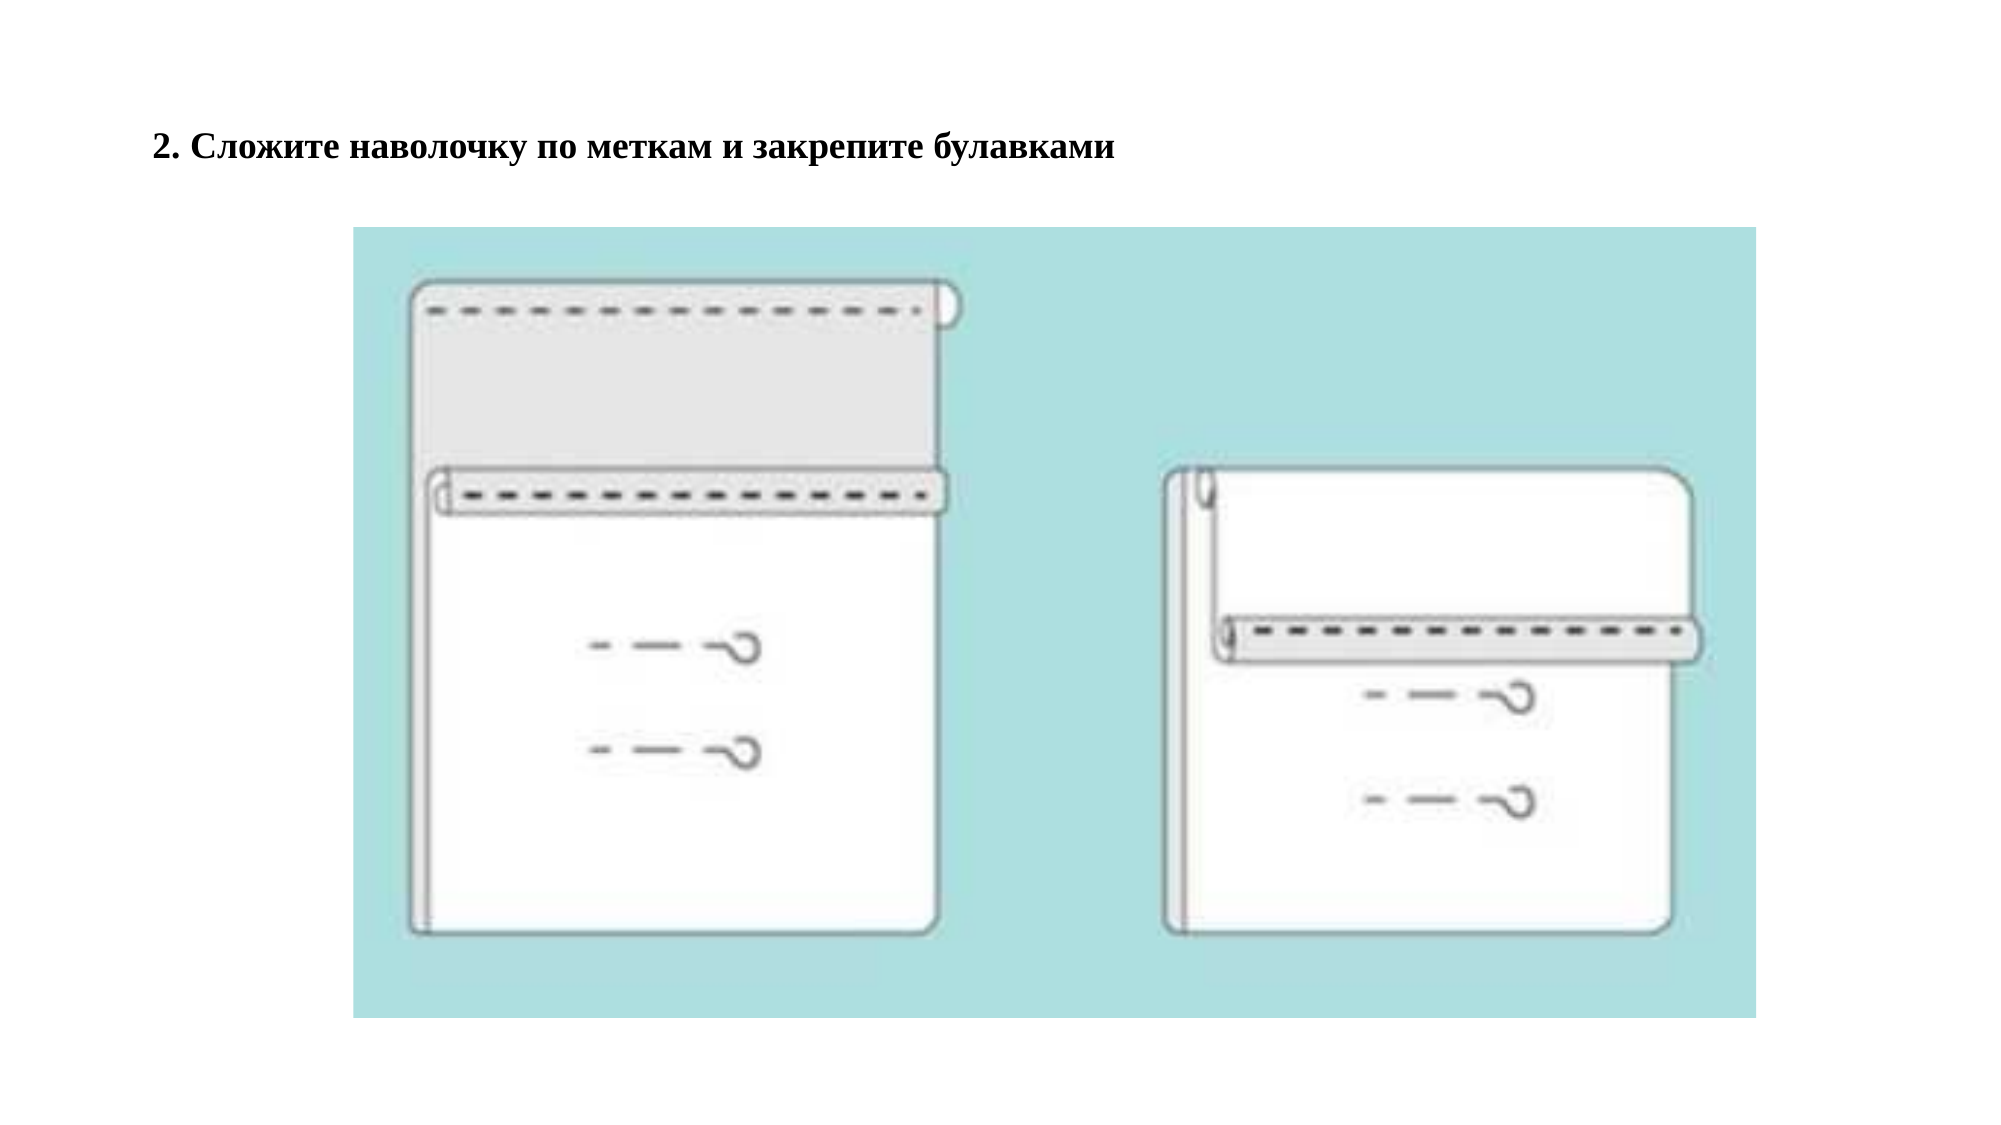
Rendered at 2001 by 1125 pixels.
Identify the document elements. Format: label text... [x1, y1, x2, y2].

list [353, 227, 1756, 1018]
title 2. Сложите наволочку по меткам и закрепите булавками [137, 59, 1863, 278]
